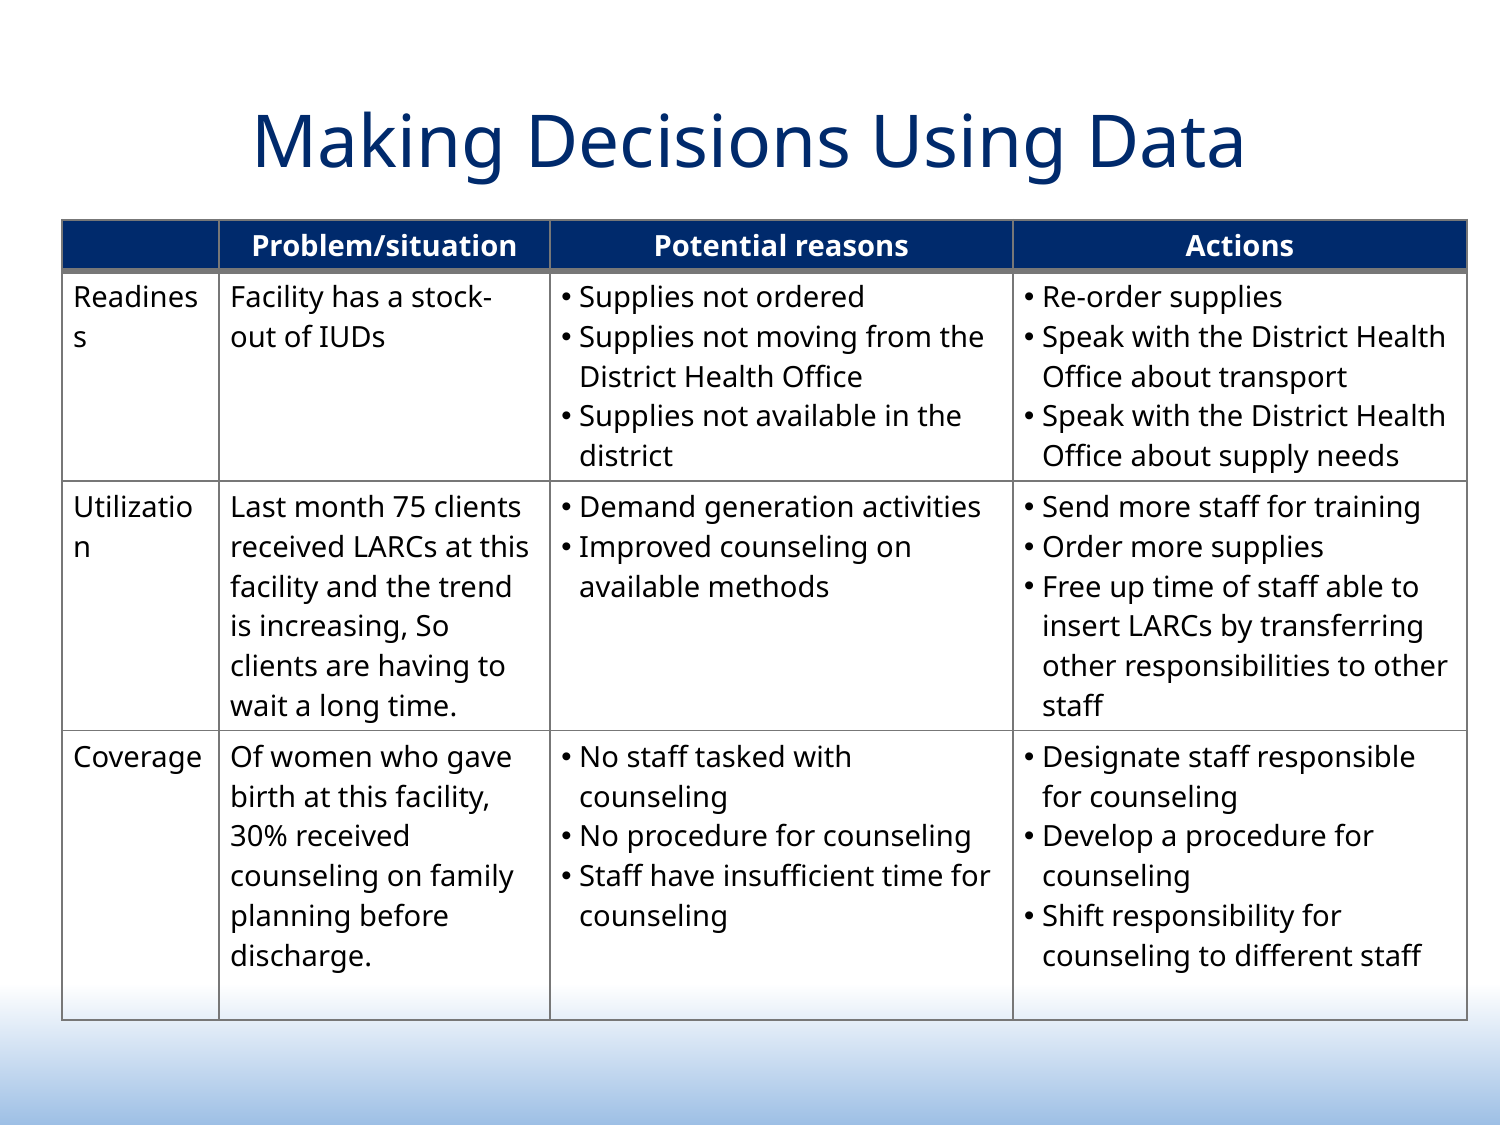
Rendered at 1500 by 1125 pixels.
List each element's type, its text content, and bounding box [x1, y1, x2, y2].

table_cell Of women who gave birth at this facility, 30% received counseling on family planning before discharge. [220, 731, 549, 1019]
table_cell Demand generation activities Improved counseling on available methods [551, 482, 1012, 730]
table_header [63, 221, 218, 268]
table_cell Facility has a stock-out of IUDs [220, 274, 549, 480]
table_cell No staff tasked with counseling No procedure for counseling Staff have insufficient time for counseling [551, 731, 1012, 1019]
table_cell Coverage [63, 731, 218, 1019]
table_header Actions [1014, 221, 1466, 268]
table_header Potential reasons [551, 233, 1012, 268]
table_cell Re-order supplies Speak with the District Health Office about transport Speak with the District Health Office about supply needs [1014, 274, 1466, 480]
table_cell Send more staff for training Order more supplies Free up time of staff able to insert LARCs by transferring other responsibilities to other staff [1014, 482, 1466, 730]
table_cell Supplies not ordered Supplies not moving from the District Health Office Supplies not available in the district [551, 274, 1012, 480]
title Making Decisions Using Data [75, 45, 1425, 233]
table_cell Readiness [63, 274, 218, 480]
table_header Problem/situation [220, 233, 549, 268]
table_cell Last month 75 clients received LARCs at this facility and the trend is increasing, So clients are having to wait a long time. [220, 482, 549, 730]
table_cell Utilization [63, 482, 218, 730]
table_cell Designate staff responsible for counseling Develop a procedure for counseling Shift responsibility for counseling to different staff [1014, 731, 1466, 1019]
